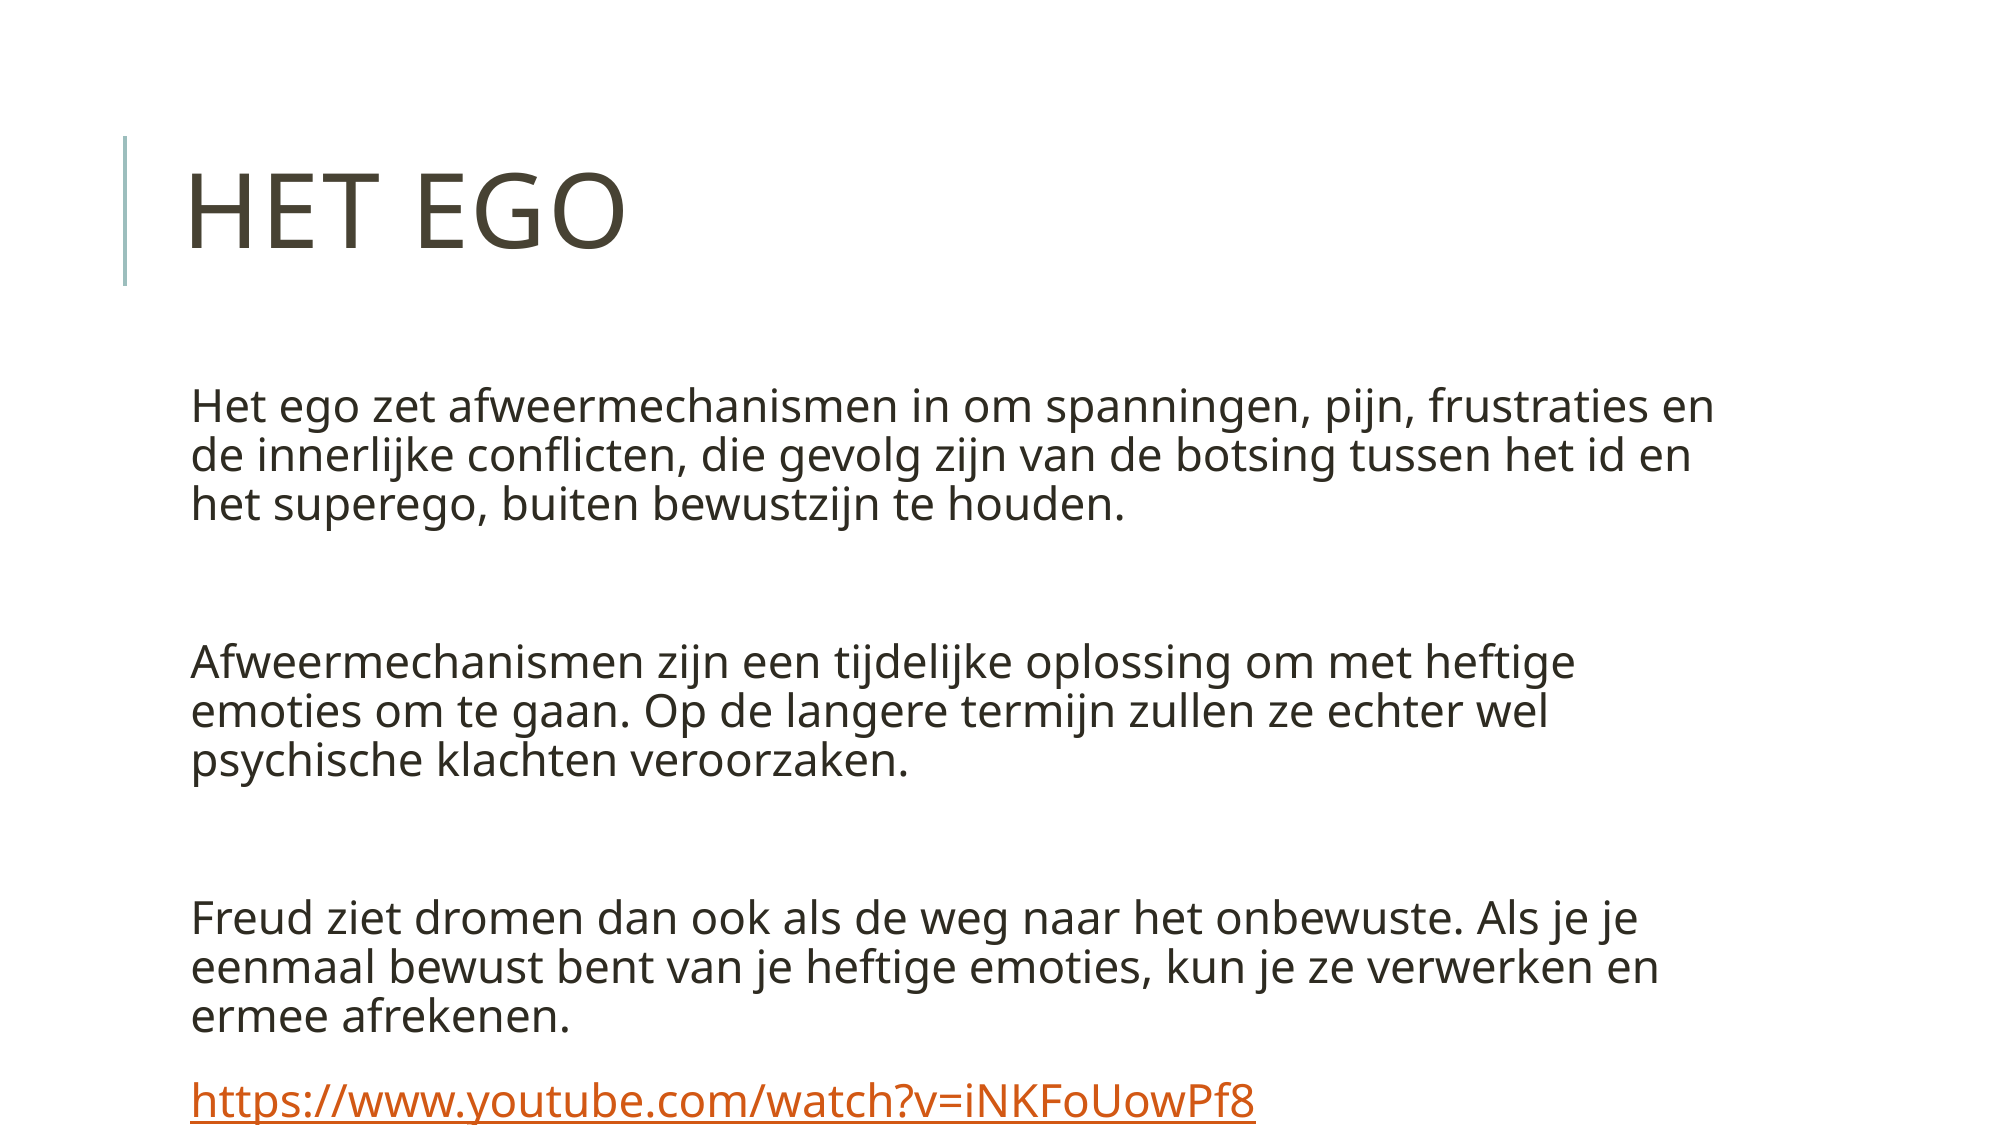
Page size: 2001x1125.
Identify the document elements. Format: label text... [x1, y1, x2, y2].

title Het Ego [168, 96, 1763, 342]
list Het ego zet afweermechanismen in om spanningen, pijn, frustraties en de innerlijke conflicten, die gevolg zijn van de botsing tussen het id en het superego, buiten bewustzijn te houden. Afweermechanismen zijn een tijdelijke oplossing om met heftige emoties om te gaan. Op de langere termijn zullen ze echter wel psychische klachten veroorzaken. Freud ziet dromen dan ook als de weg naar het onbewuste. Als je je eenmaal bewust bent van je heftige emoties, kun je ze verwerken en ermee afrekenen. https://www.youtube.com/watch?v=iNKFoUowPf8 [168, 375, 1763, 1035]
